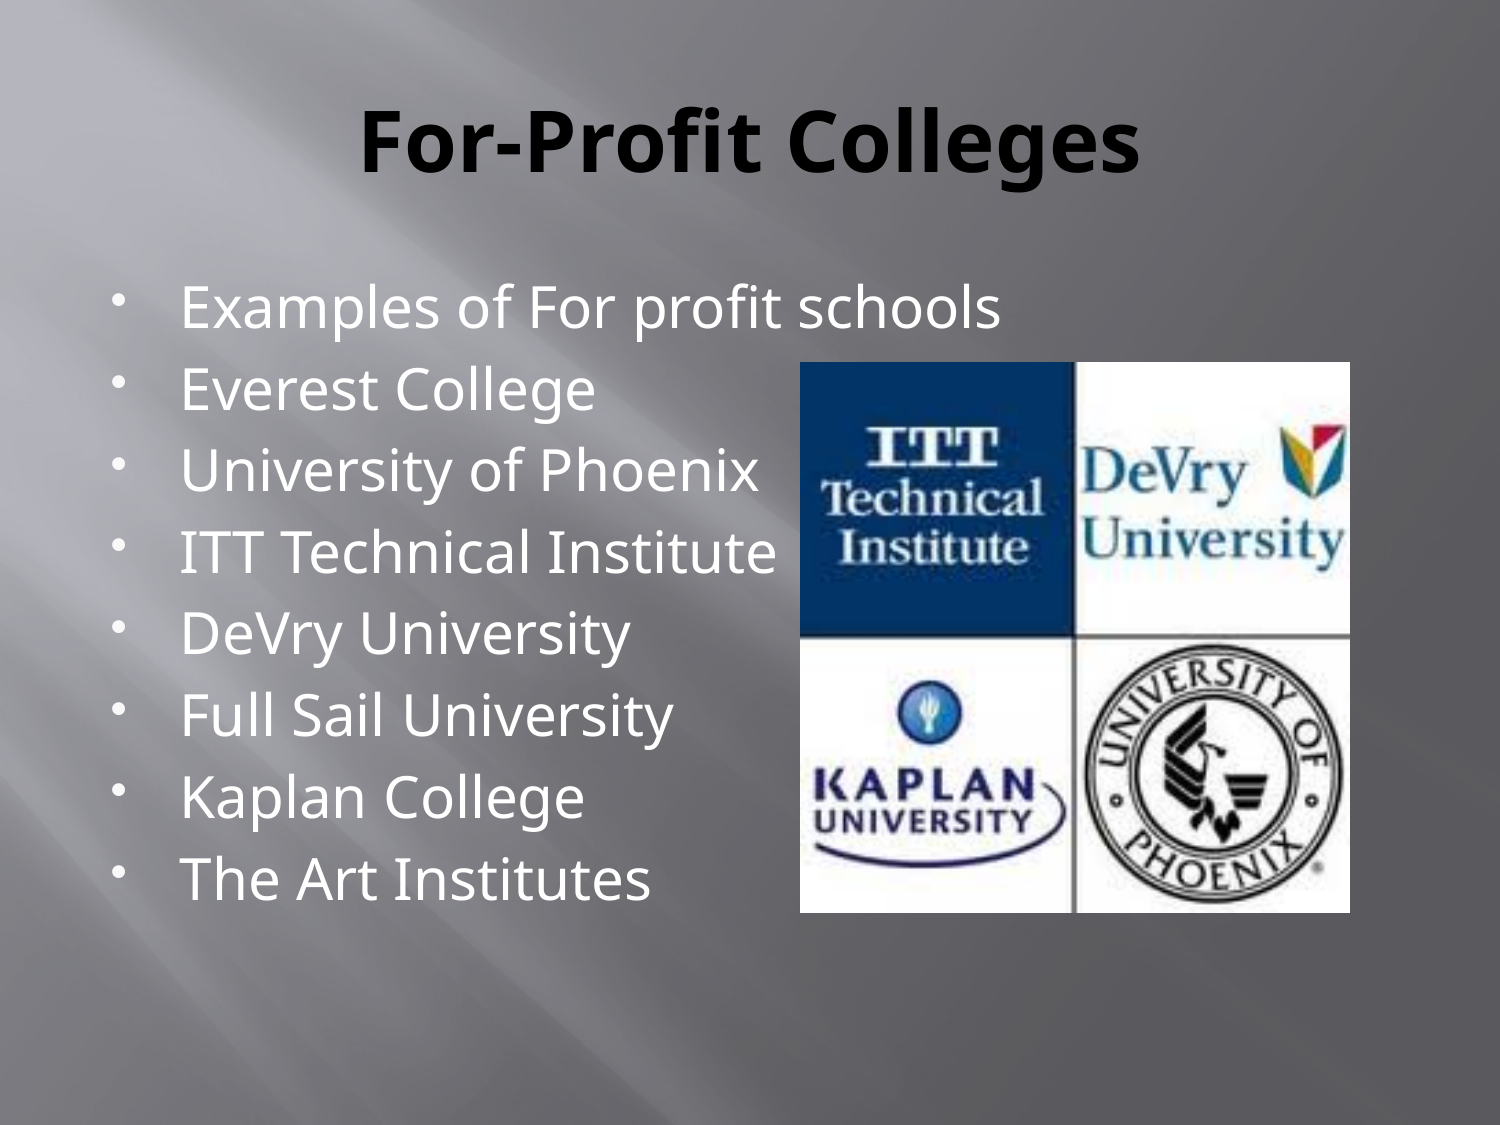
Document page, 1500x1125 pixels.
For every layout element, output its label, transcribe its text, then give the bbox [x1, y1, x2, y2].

list Examples of For profit schools Everest College University of Phoenix ITT Technical Institute DeVry University Full Sail University Kaplan College The Art Institutes [75, 262, 1425, 1035]
picture [799, 362, 1351, 913]
title For-Profit Colleges [75, 45, 1425, 233]
